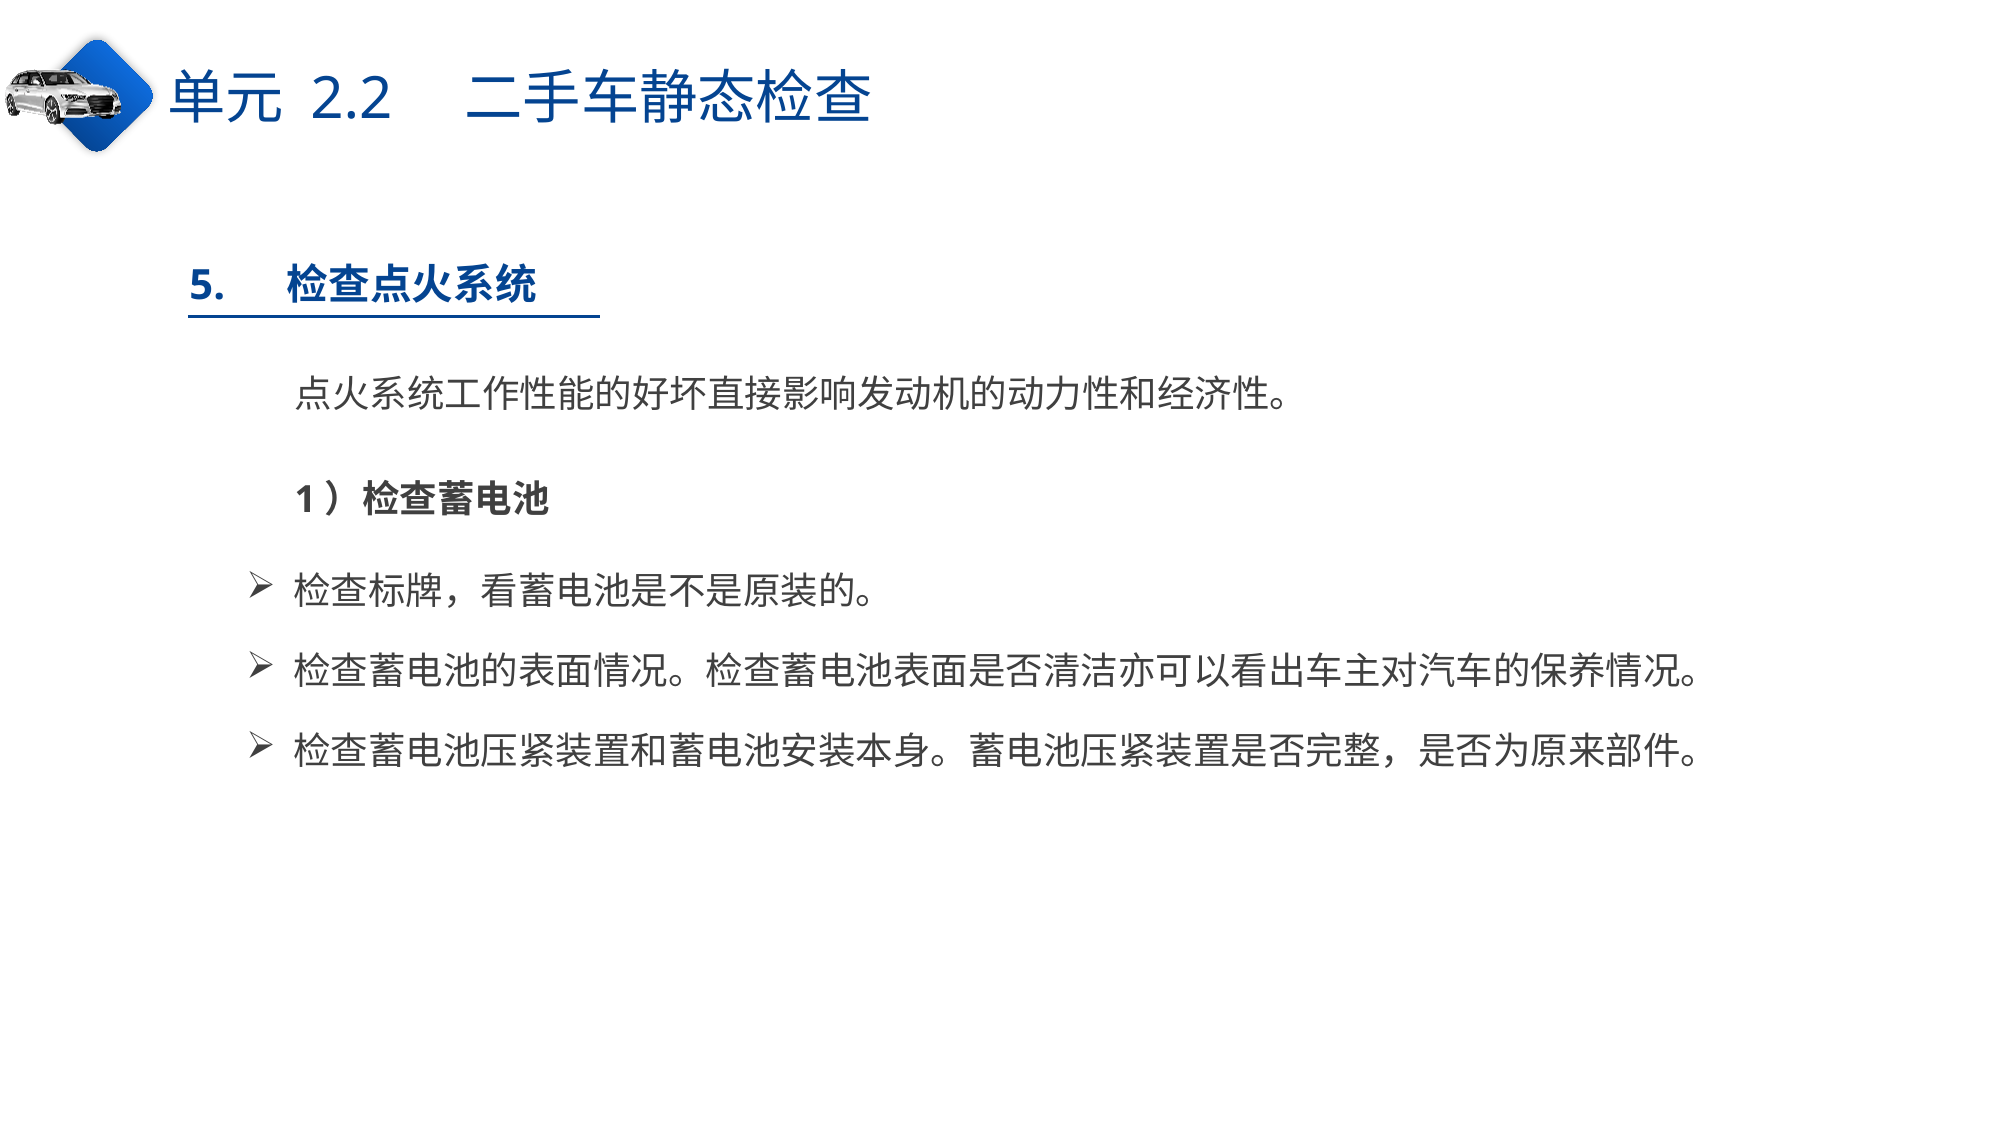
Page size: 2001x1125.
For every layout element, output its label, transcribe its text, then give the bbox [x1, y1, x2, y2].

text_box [174, 250, 1330, 317]
text_box 点火系统工作性能的好坏直接影响发动机的动力性和经济性。 [204, 340, 1800, 423]
text_box 1）检查蓄电池 [204, 444, 1000, 527]
picture [0, 31, 125, 157]
text_box 检查标牌，看蓄电池是不是原装的。 检查蓄电池的表面情况。检查蓄电池表面是否清洁亦可以看出车主对汽车的保养情况。 检查蓄电池压紧装置和蓄电池安装本身。蓄电池压紧装置是否完整，是否为原来部件。 [204, 536, 1800, 780]
text_box 单元 2.2 二手车静态检查 [152, 52, 888, 138]
